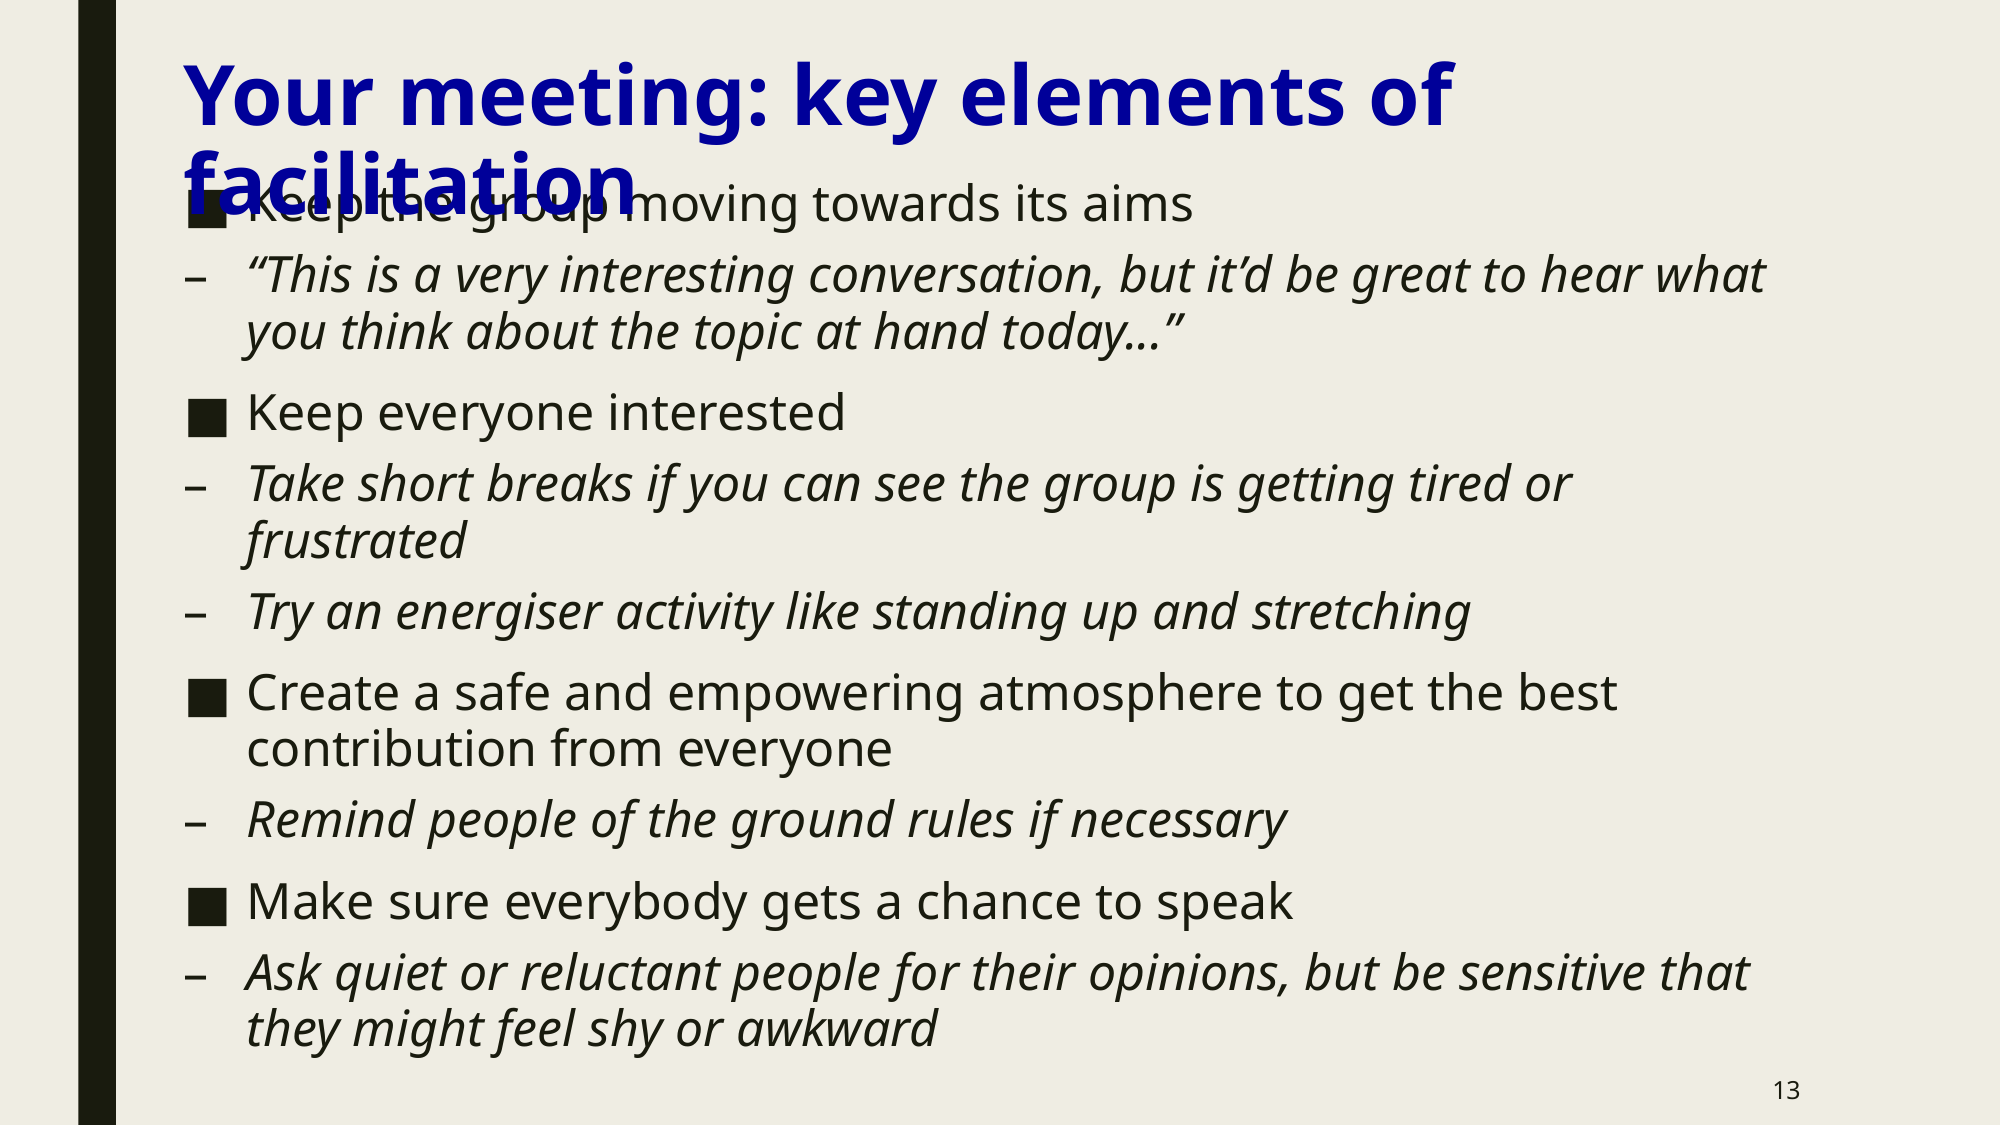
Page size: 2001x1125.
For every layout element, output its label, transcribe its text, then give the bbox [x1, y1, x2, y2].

slide_number 13 [1553, 1059, 1816, 1125]
text_box Keep the group moving towards its aims “This is a very interesting conversation, but it’d be great to hear what you think about the topic at hand today...” Keep everyone interested Take short breaks if you can see the group is getting tired or frustrated Try an energiser activity like standing up and stretching Create a safe and empowering atmosphere to get the best contribution from everyone Remind people of the ground rules if necessary Make sure everybody gets a chance to speak Ask quiet or reluctant people for their opinions, but be sensitive that they might feel shy or awkward [169, 170, 1816, 1059]
text_box Your meeting: key elements of facilitation [169, 46, 1876, 170]
